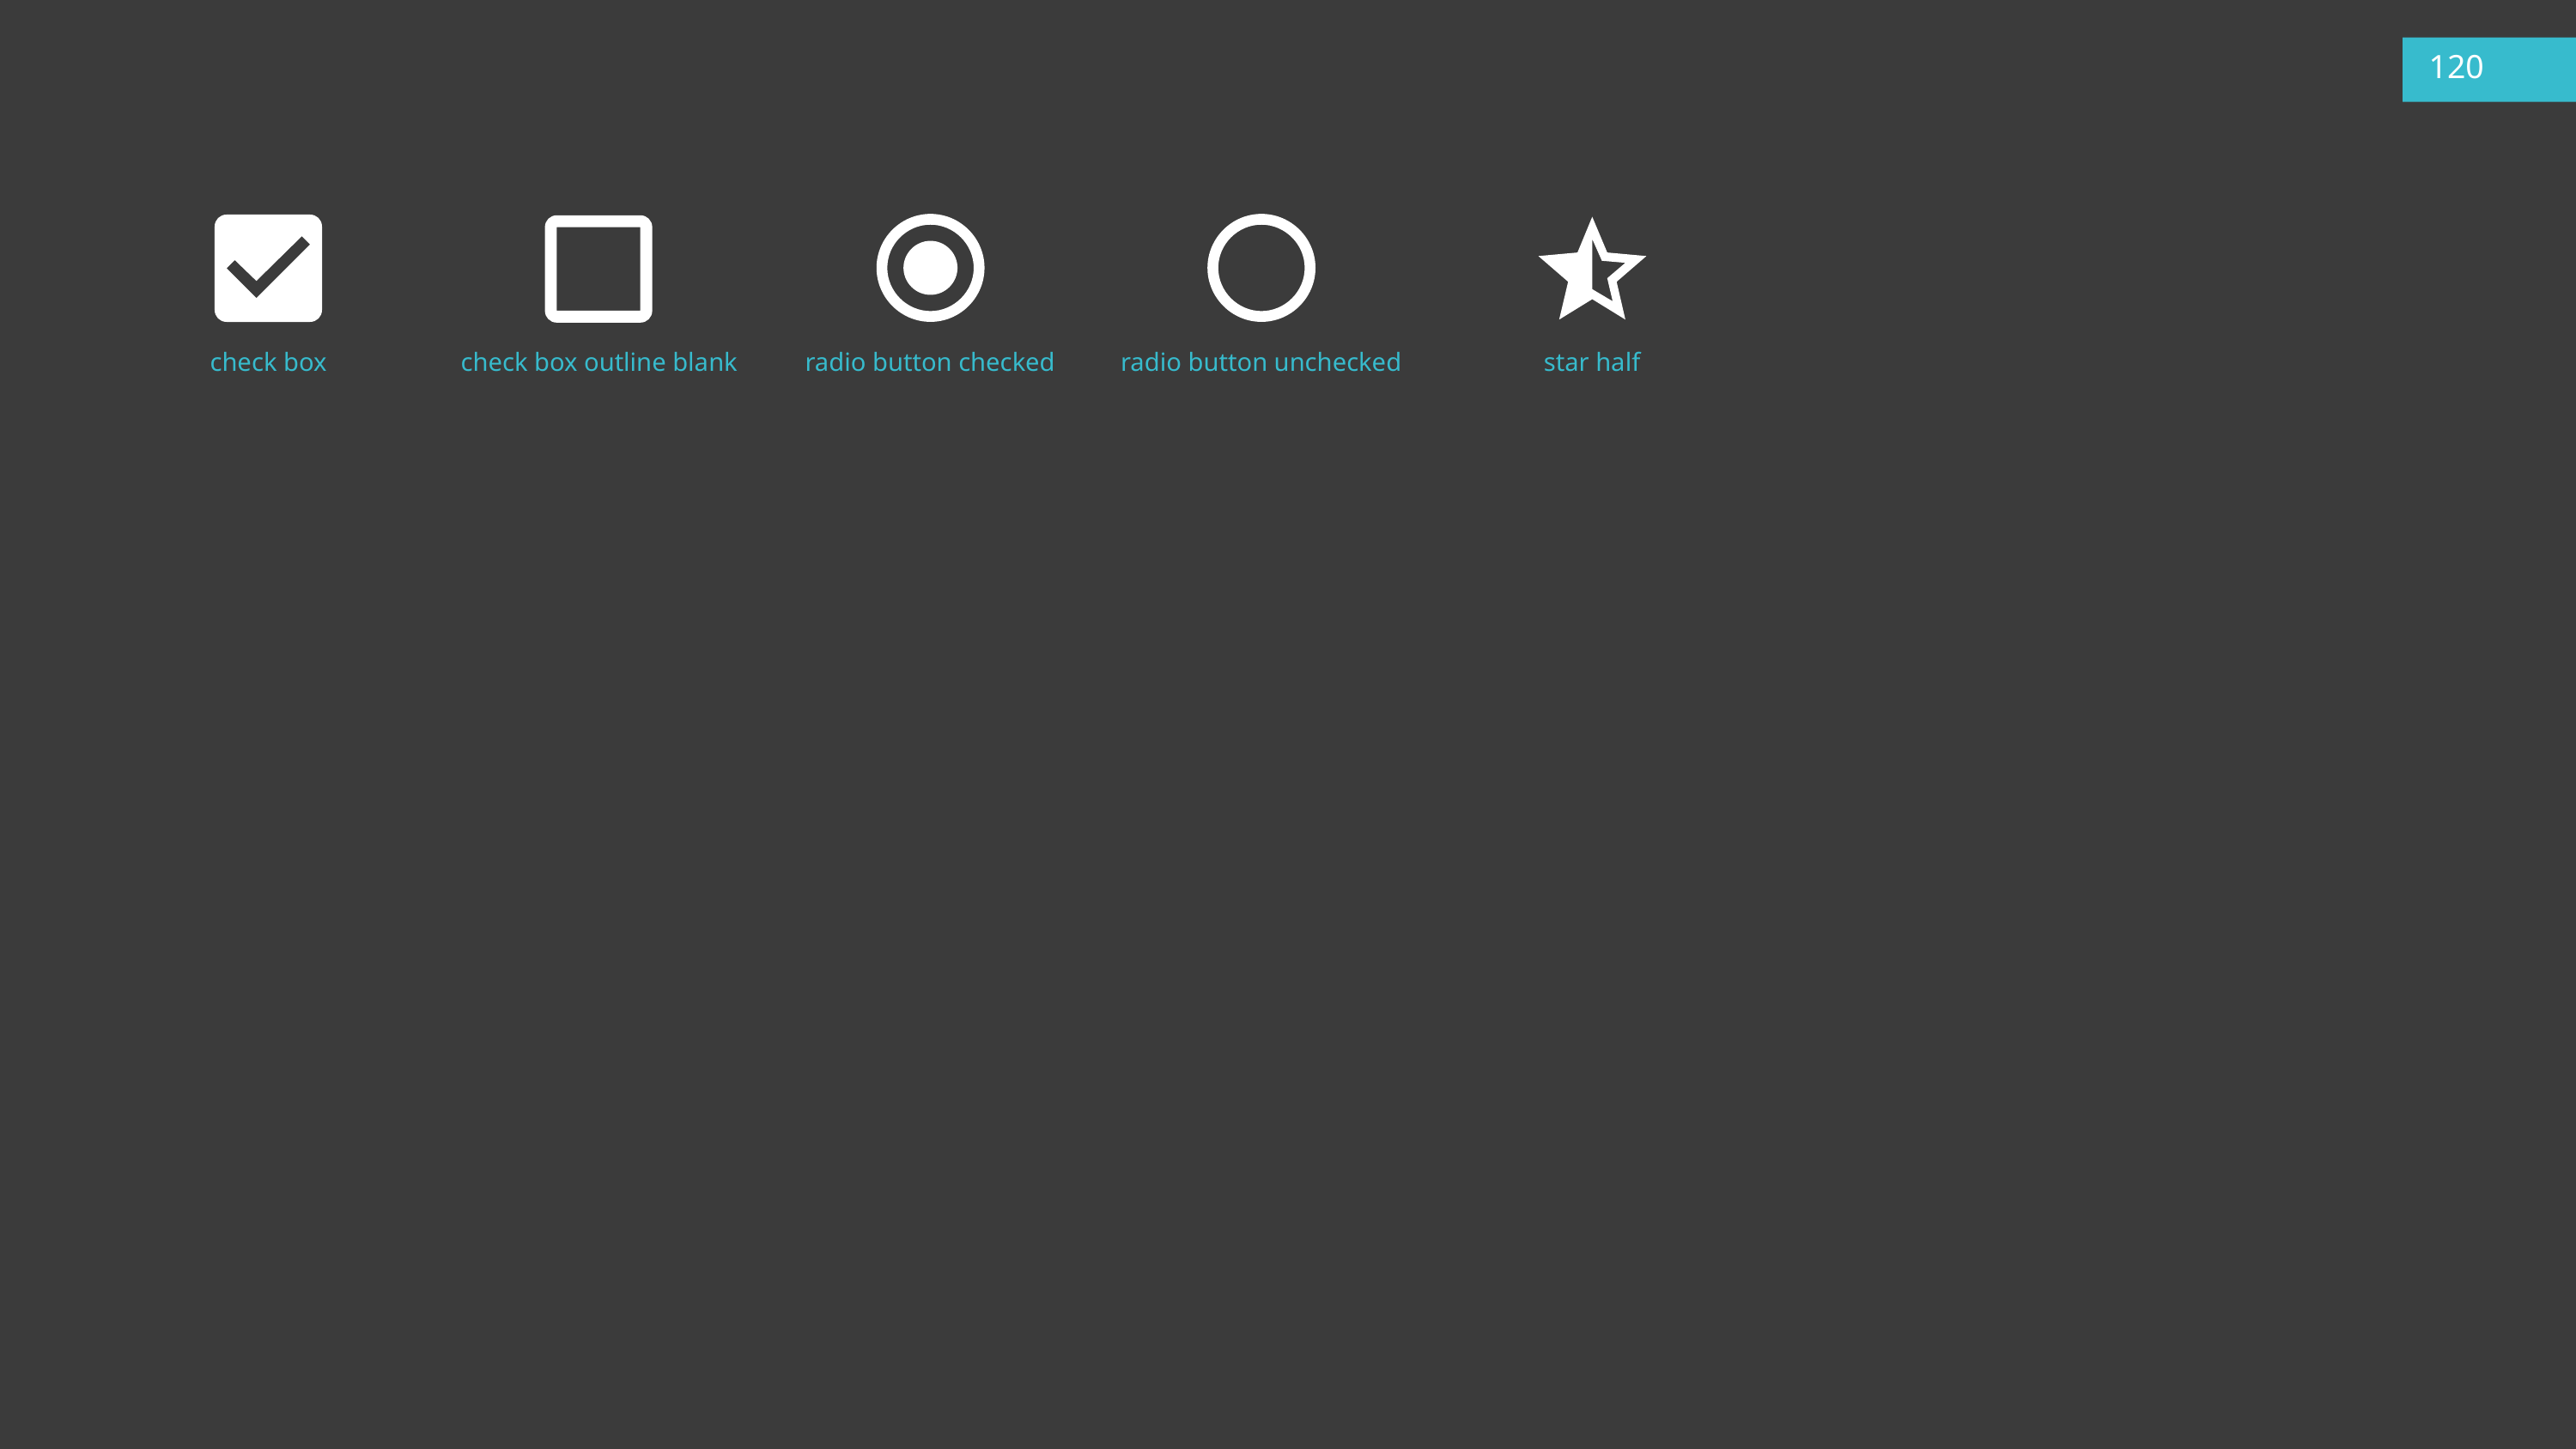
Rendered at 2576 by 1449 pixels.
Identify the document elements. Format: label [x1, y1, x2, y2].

slide_number [2415, 35, 2502, 100]
text_box [1538, 216, 1647, 320]
text_box [544, 215, 653, 323]
text_box [876, 214, 985, 322]
text_box [214, 214, 323, 323]
text_box [89, 339, 1771, 383]
text_box [1207, 214, 1316, 322]
